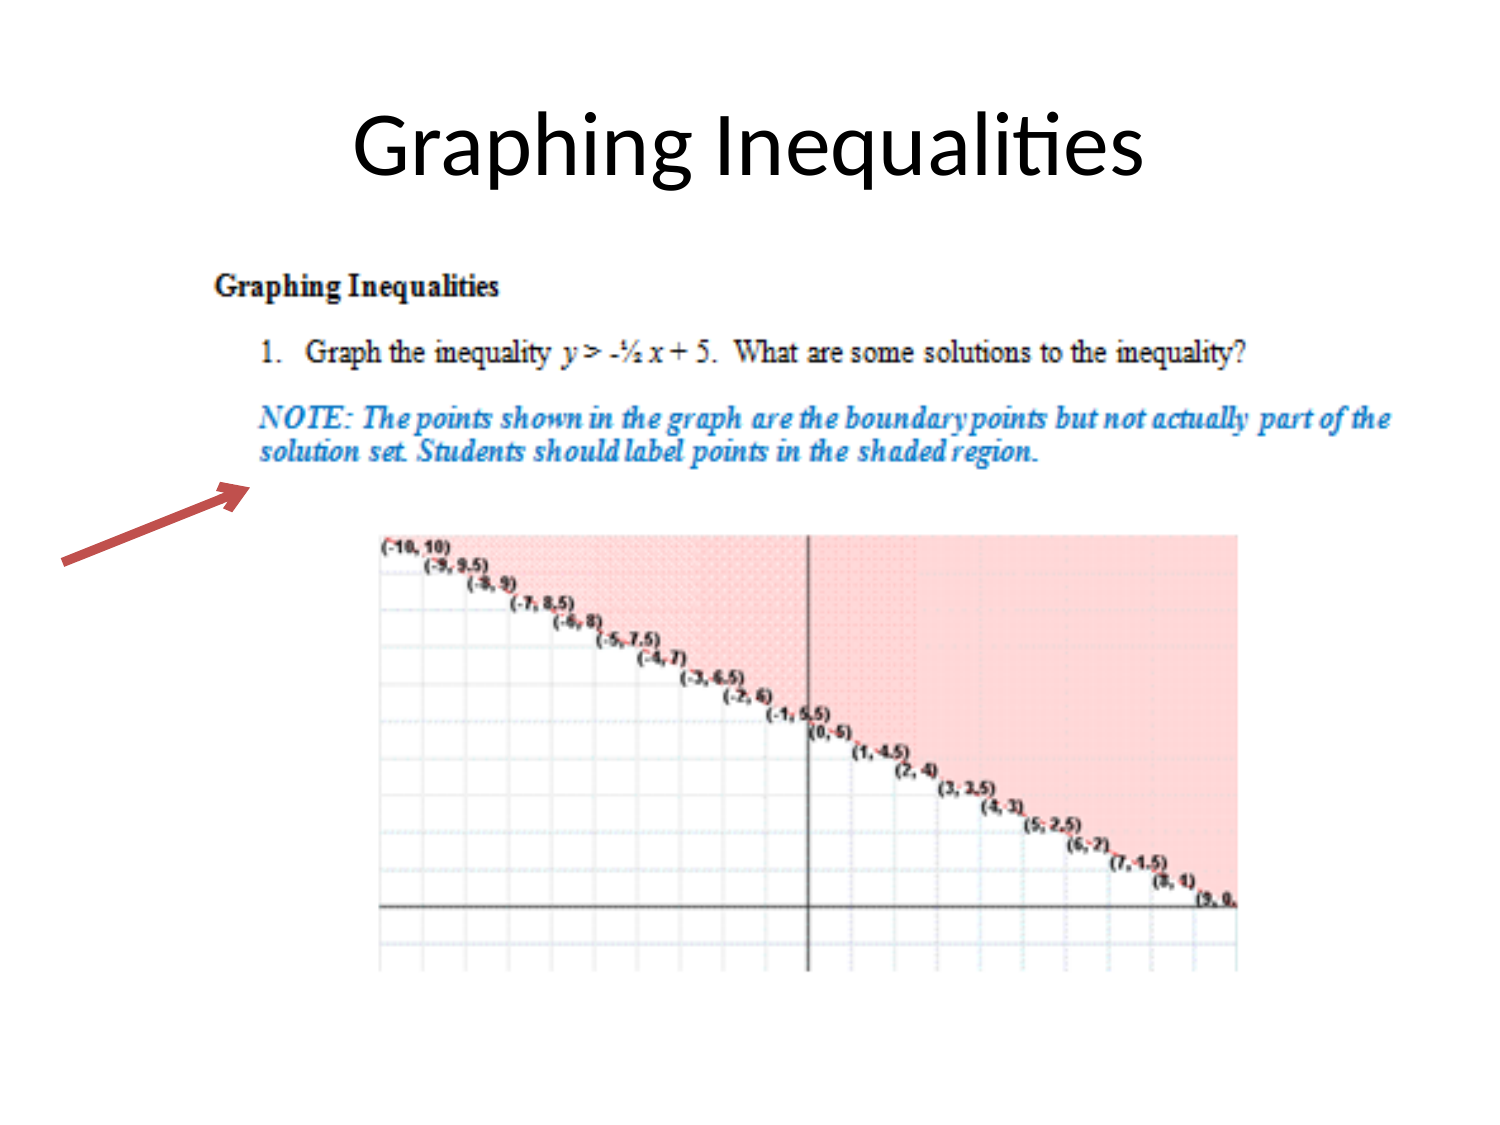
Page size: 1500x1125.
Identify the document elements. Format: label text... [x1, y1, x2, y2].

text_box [62, 487, 251, 563]
picture [187, 249, 1436, 1028]
title Graphing Inequalities [75, 45, 1425, 233]
